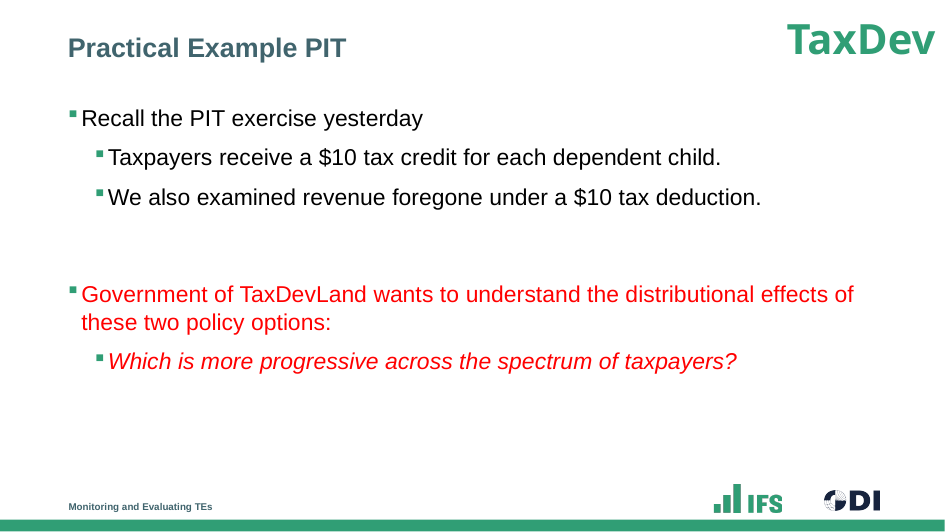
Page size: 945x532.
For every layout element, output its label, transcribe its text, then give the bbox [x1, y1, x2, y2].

picture [824, 490, 880, 511]
footer Monitoring and Evaluating TEs [53, 492, 373, 521]
list Recall the PIT exercise yesterday Taxpayers receive a $10 tax credit for each dependent child. We also examined revenue foregone under a $10 tax deduction. Government of TaxDevLand wants to understand the distributional effects of these two policy options: Which is more progressive across the spectrum of taxpayers? [52, 95, 880, 479]
title Practical Example PIT [52, 26, 760, 71]
